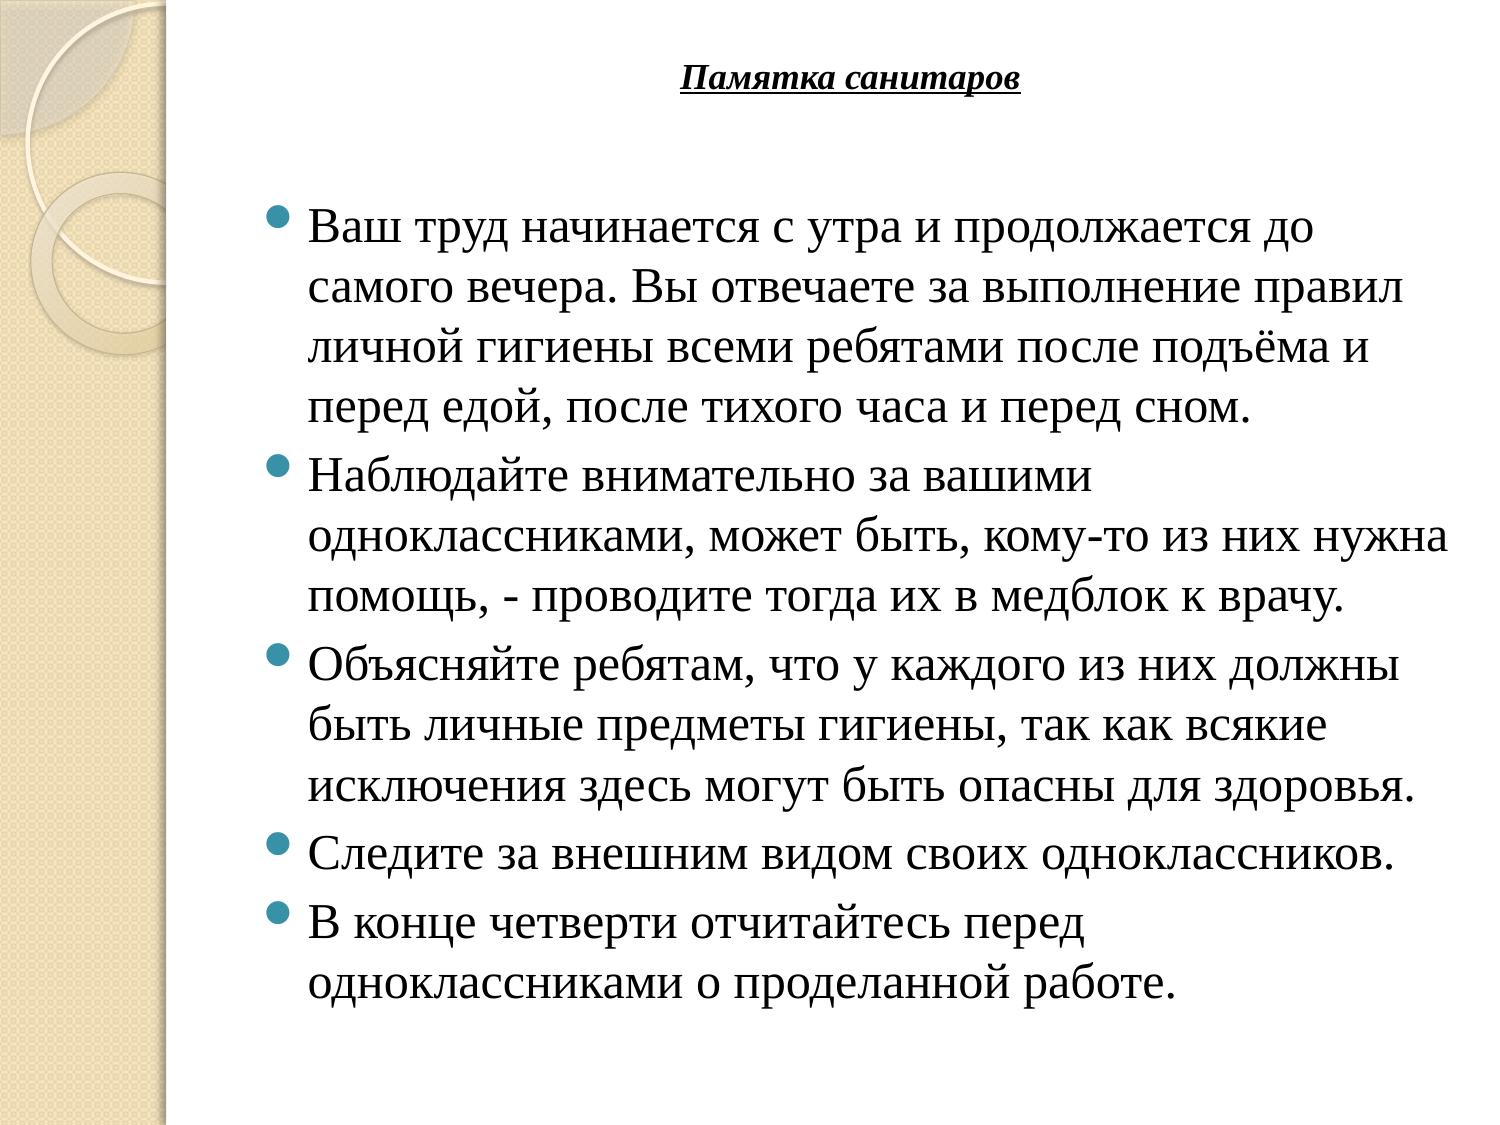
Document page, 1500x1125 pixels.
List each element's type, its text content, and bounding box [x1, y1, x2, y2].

title Памятка санитаров [235, 45, 1466, 149]
list Ваш труд начинается с утра и продолжается до самого вечера. Вы отвечаете за выполнение правил личной гигиены всеми ребятами после подъёма и перед едой, после тихого часа и перед сном. Наблюдайте внимательно за вашими одноклассниками, может быть, кому-то из них нужна помощь, - проводите тогда их в медблок к врачу. Объясняйте ребятам, что у каждого из них должны быть личные предметы гигиены, так как всякие исключения здесь могут быть опасны для здоровья. Следите за внешним видом своих одноклассников. В конце четверти отчитайтесь перед одноклассниками о проделанной работе. [235, 184, 1466, 1059]
